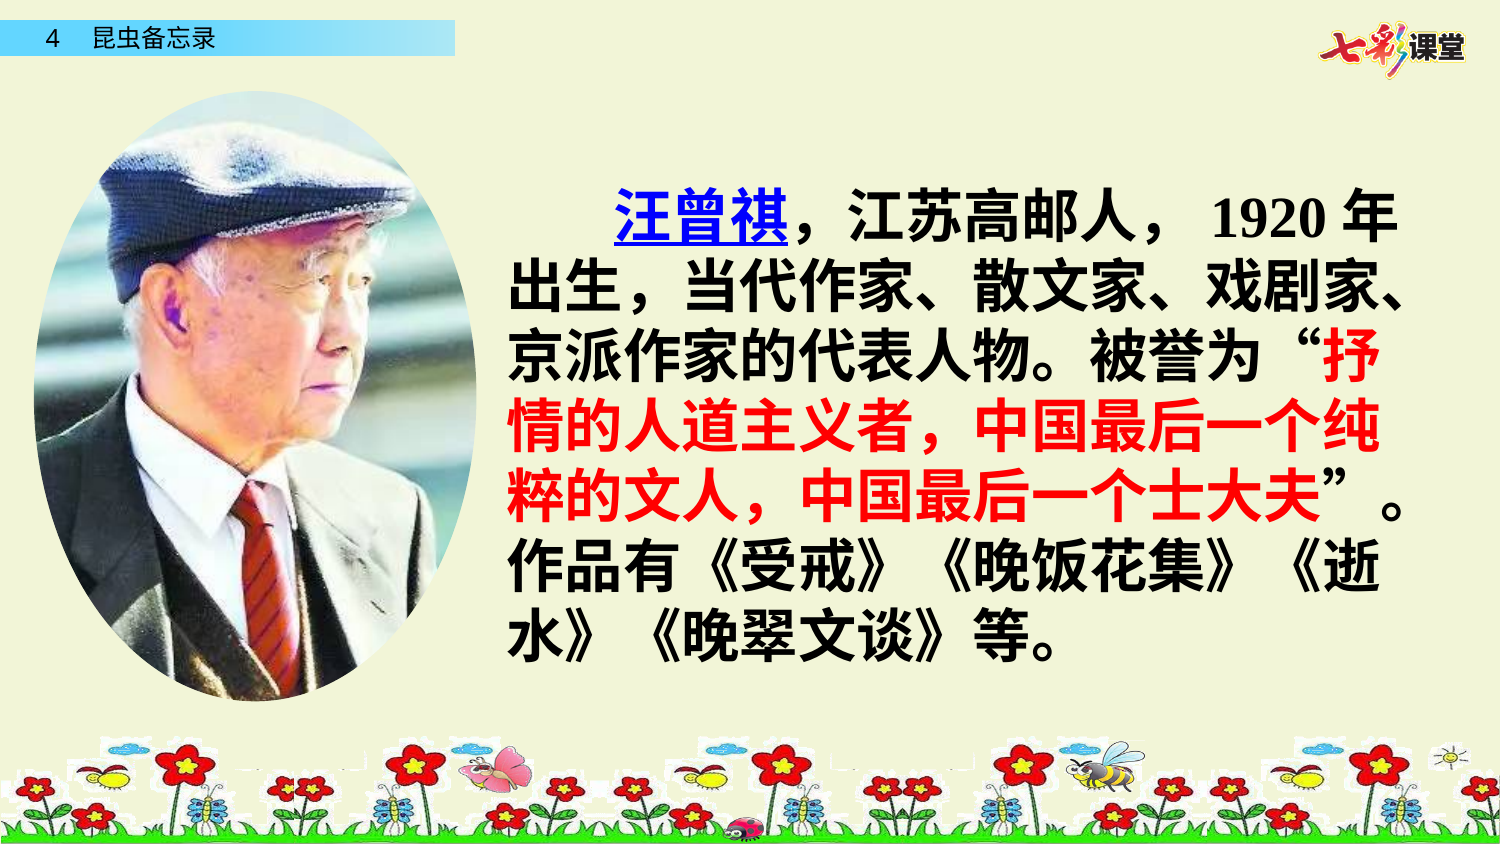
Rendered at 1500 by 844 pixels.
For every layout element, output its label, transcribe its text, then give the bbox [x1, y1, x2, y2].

text_box 汪曾祺，江苏高邮人，1920年出生，当代作家、散文家、戏剧家、京派作家的代表人物。被誉为“抒情的人道主义者，中国最后一个纯粹的文人，中国最后一个士大夫”。作品有《受戒》《晚饭花集》《逝水》《晚翠文谈》等。 [492, 171, 1436, 677]
picture [33, 90, 477, 702]
picture [1316, 20, 1468, 80]
picture [0, 714, 1500, 844]
